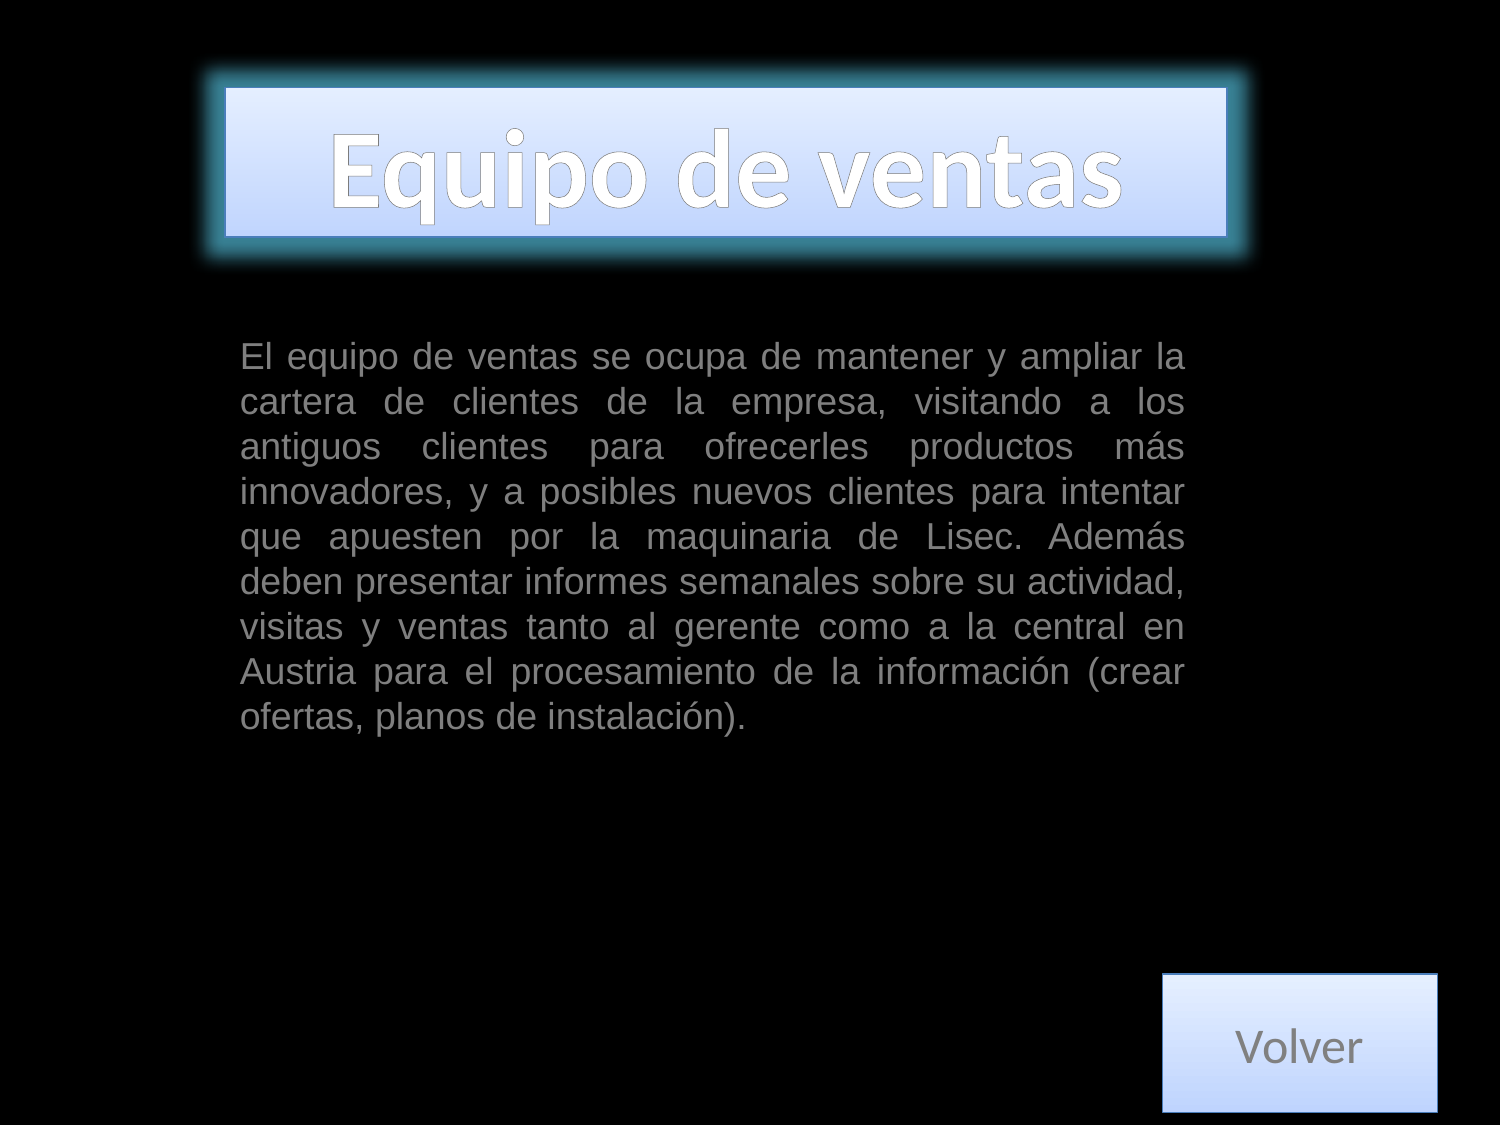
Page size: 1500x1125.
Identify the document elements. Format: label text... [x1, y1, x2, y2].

text_box El equipo de ventas se ocupa de mantener y ampliar la cartera de clientes de la empresa, visitando a los antiguos clientes para ofrecerles productos más innovadores, y a posibles nuevos clientes para intentar que apuesten por la maquinaria de Lisec. Además deben presentar informes semanales sobre su actividad, visitas y ventas tanto al gerente como a la central en Austria para el procesamiento de la información (crear ofertas, planos de instalación). [224, 324, 1200, 745]
text_box Volver [1162, 973, 1438, 1113]
text_box Equipo de ventas [224, 87, 1228, 238]
